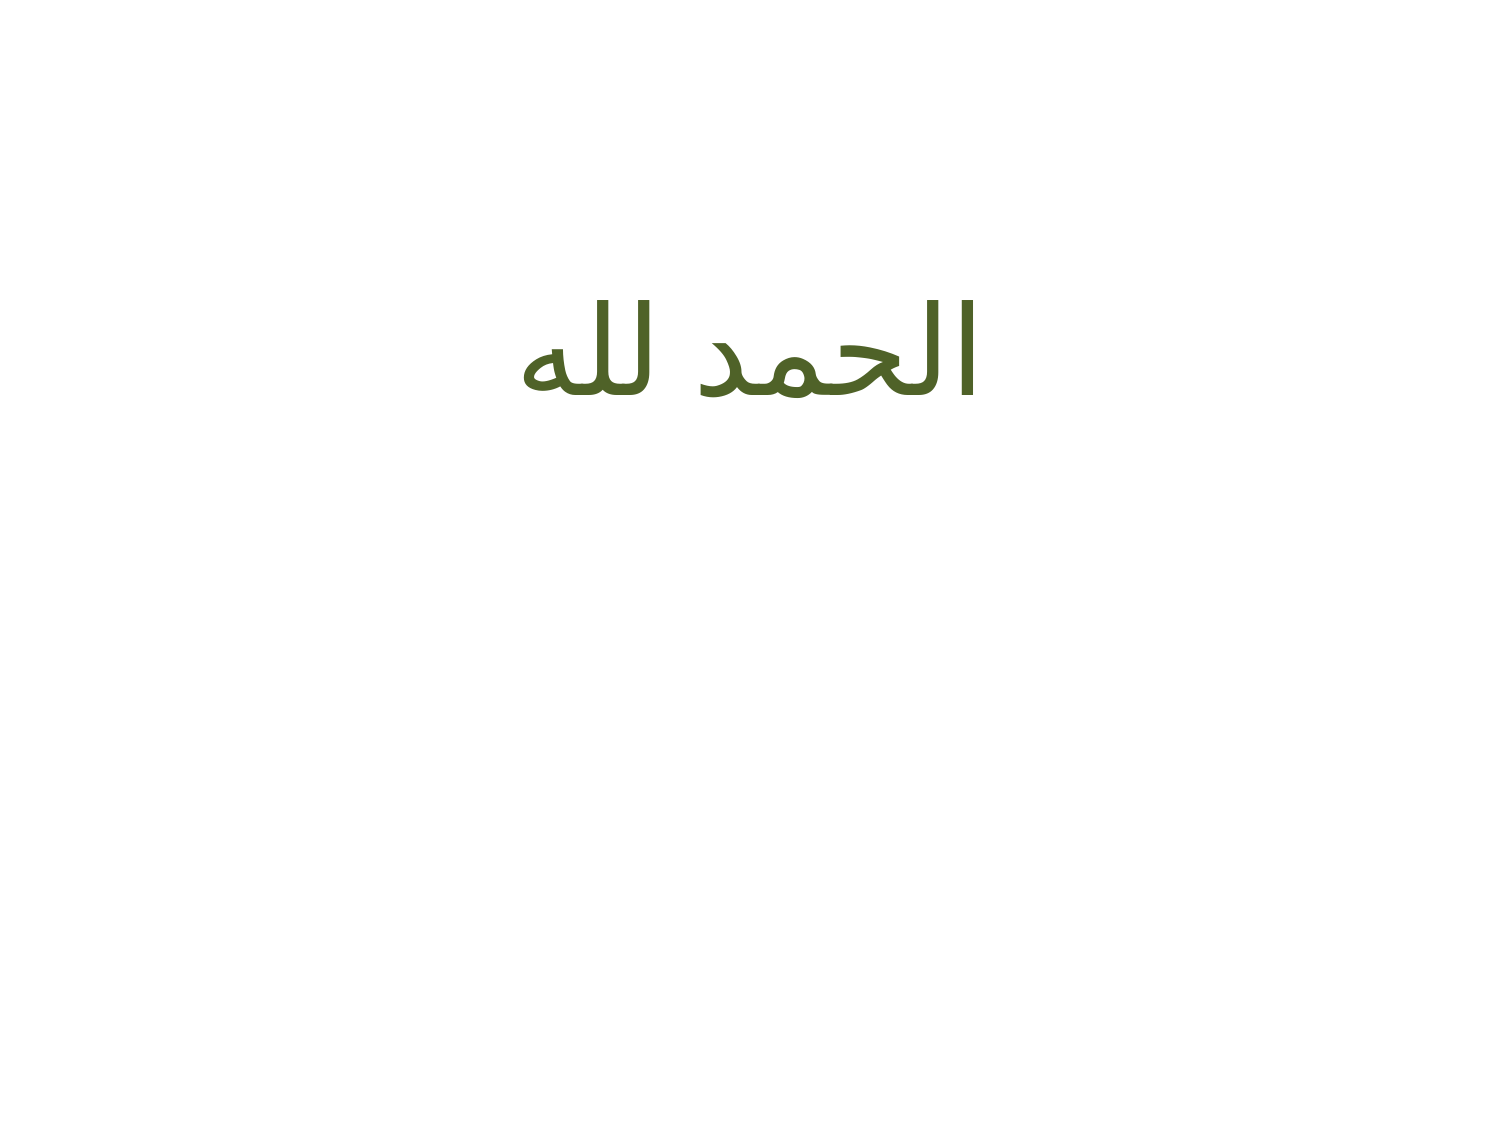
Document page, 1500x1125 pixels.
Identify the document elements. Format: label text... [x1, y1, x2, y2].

list الحمد لله [75, 262, 1425, 1005]
